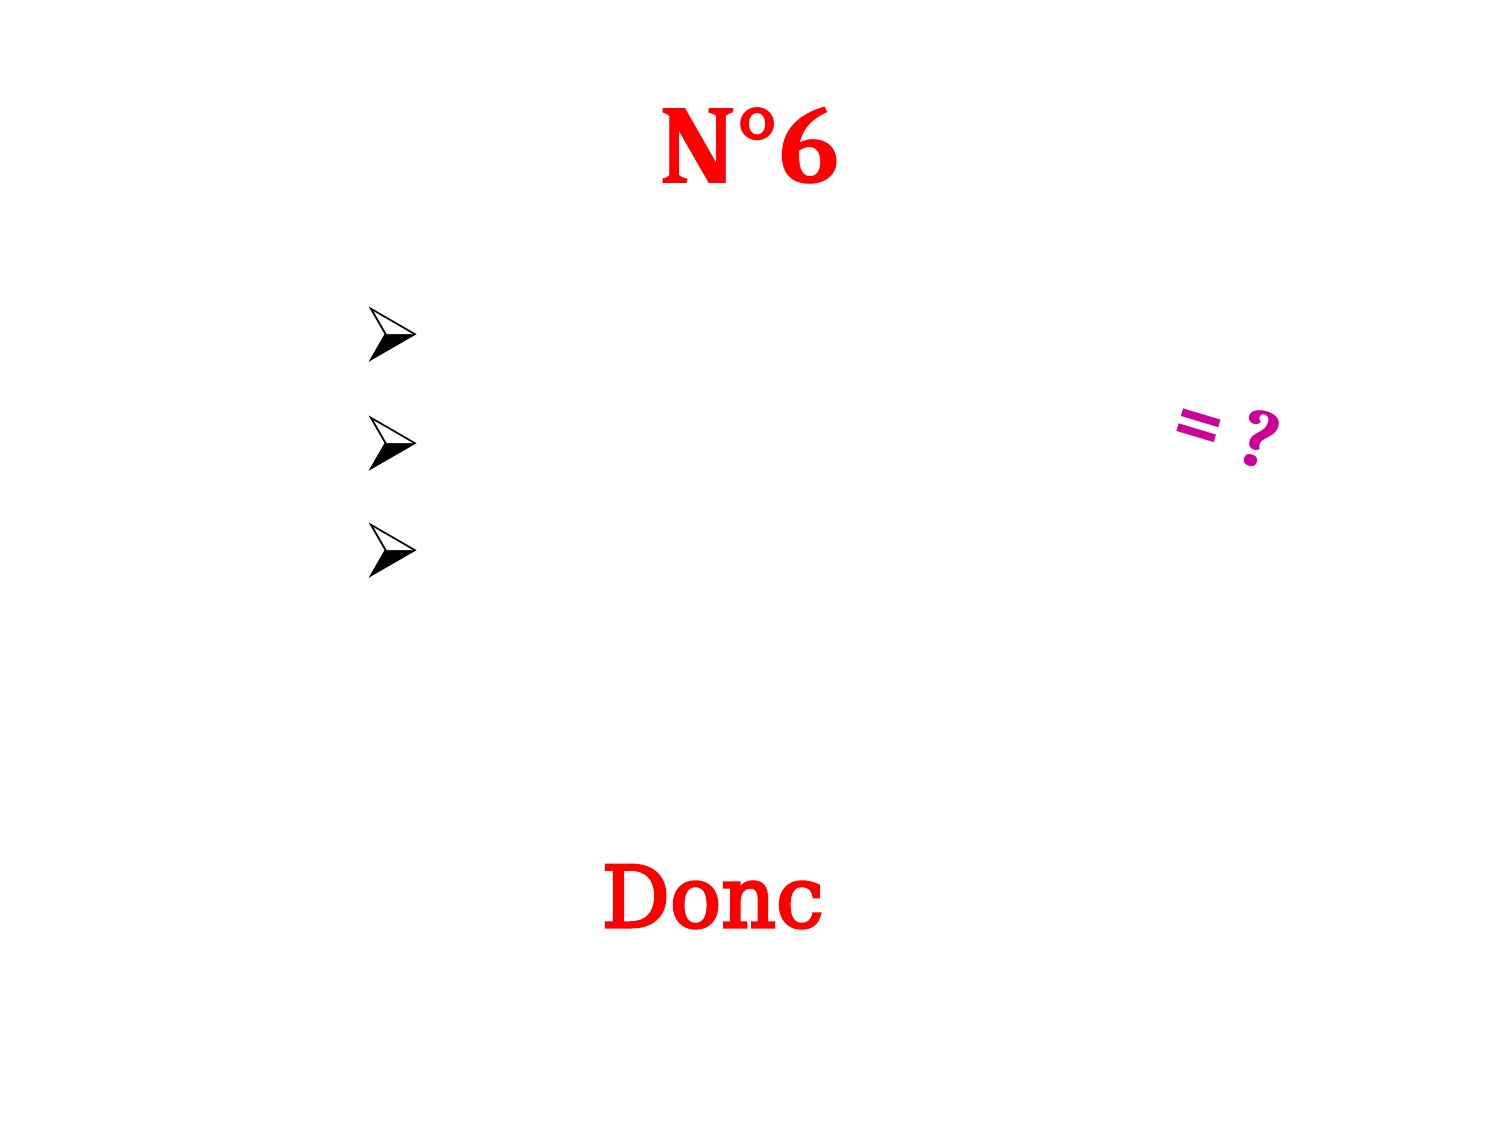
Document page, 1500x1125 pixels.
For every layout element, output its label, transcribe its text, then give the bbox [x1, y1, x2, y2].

text_box N°6 [0, 63, 1500, 214]
